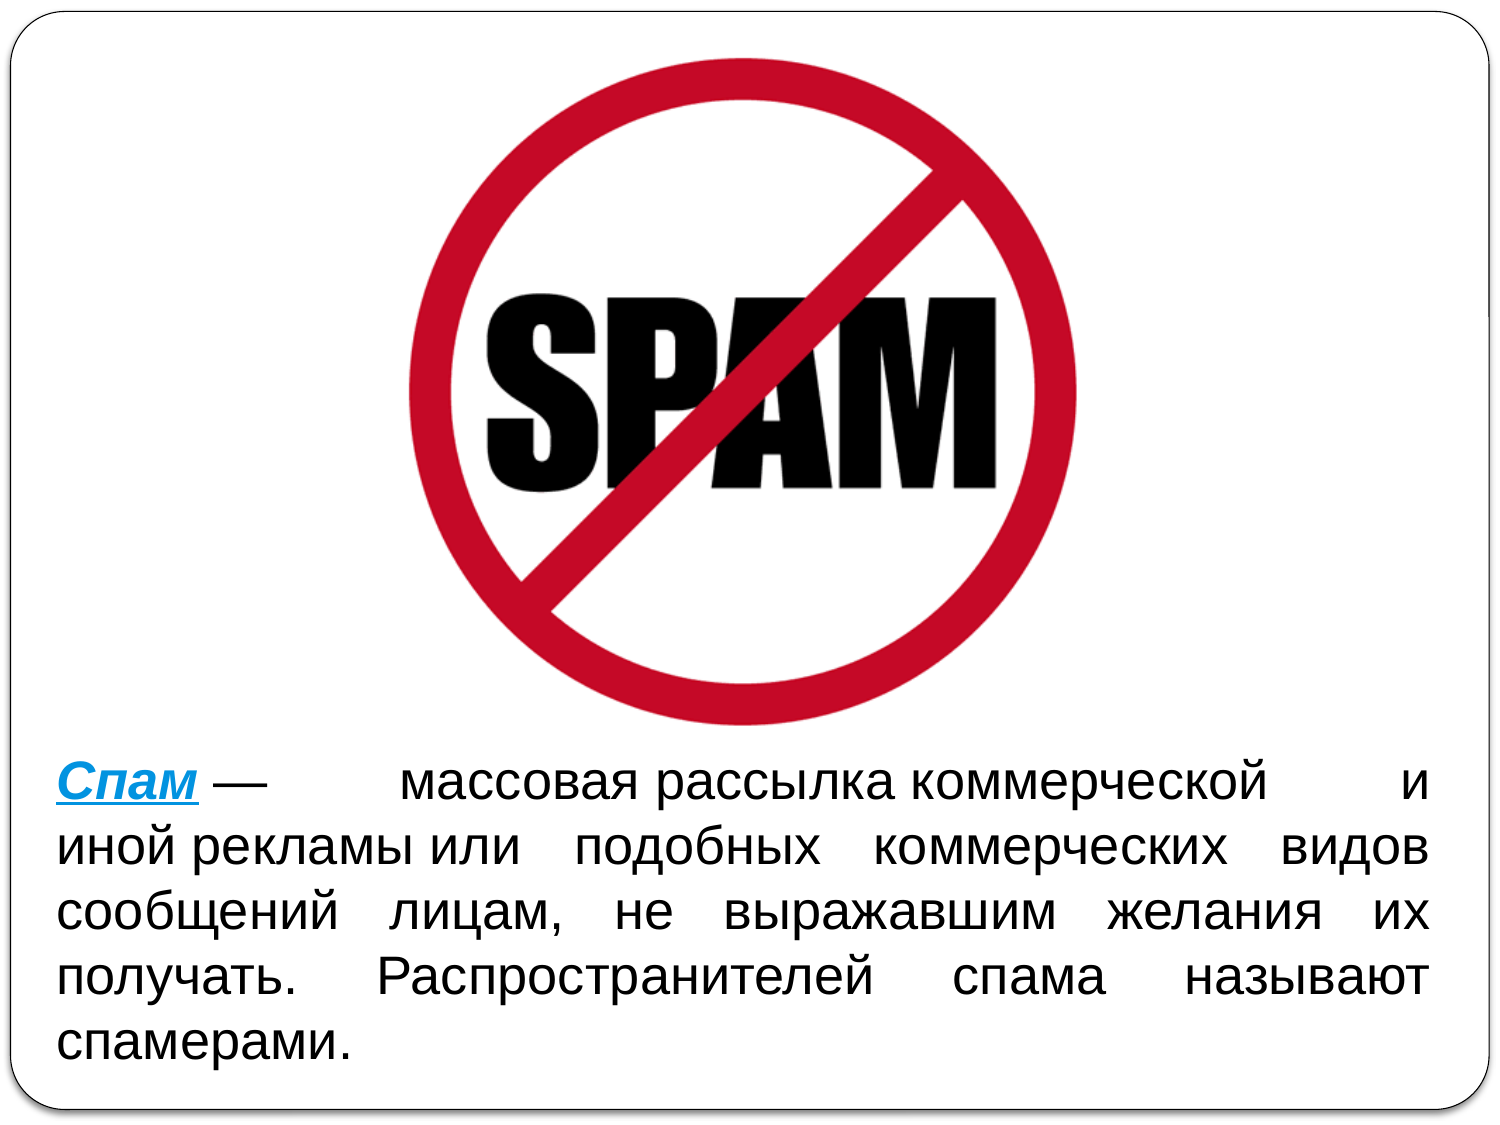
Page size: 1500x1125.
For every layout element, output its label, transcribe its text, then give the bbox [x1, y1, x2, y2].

picture [404, 54, 1081, 731]
list Спам — массовая рассылка коммерческой и иной рекламы или подобных коммерческих видов сообщений лицам, не выражавшим желания их получать. Распространителей спама называют спамерами. [41, 42, 1447, 1094]
